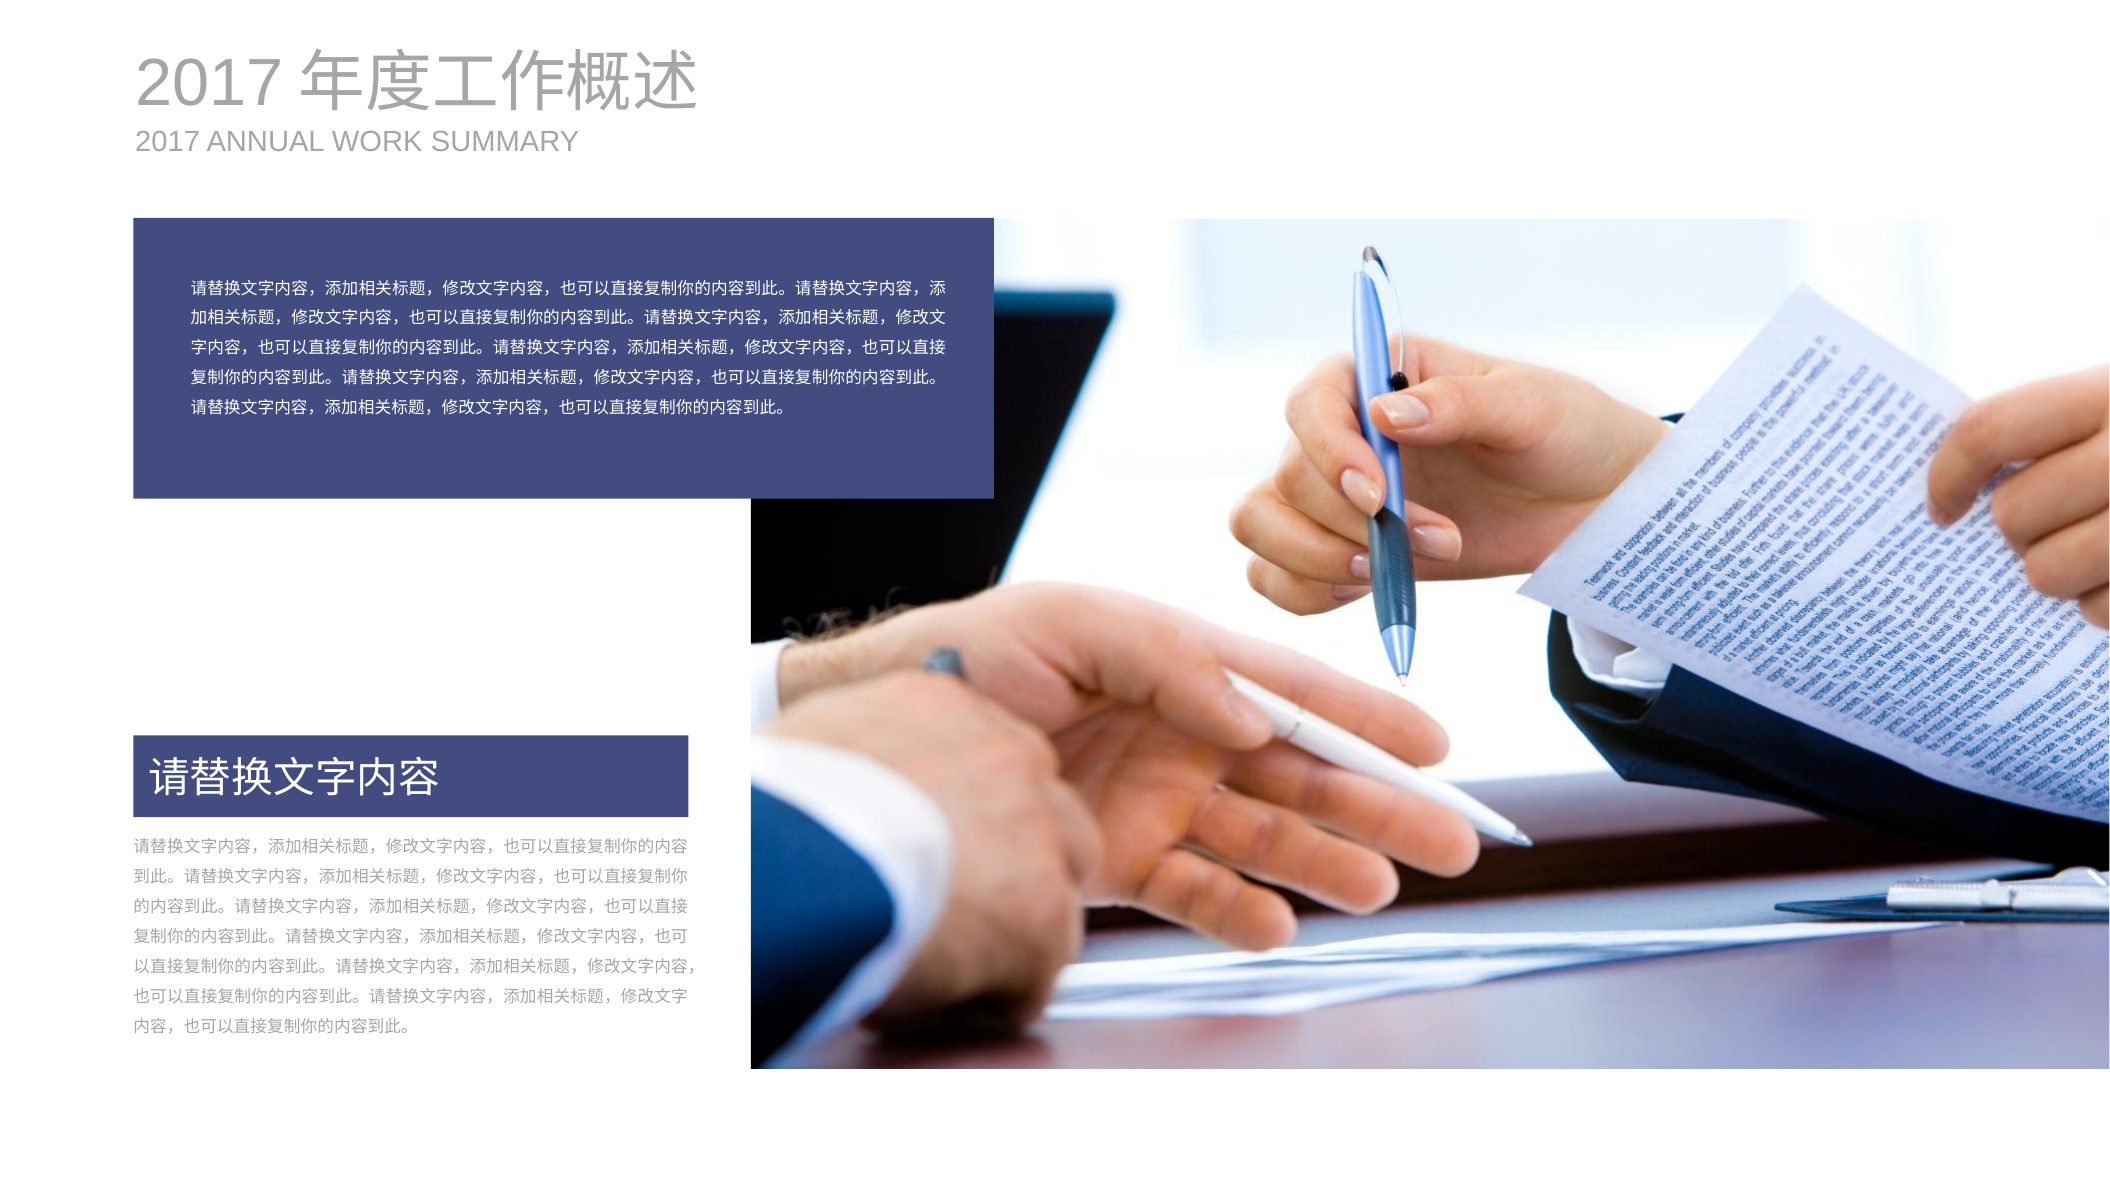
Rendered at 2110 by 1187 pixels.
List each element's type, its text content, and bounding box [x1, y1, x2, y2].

text_box 请替换文字内容，添加相关标题，修改文字内容，也可以直接复制你的内容到此。请替换文字内容，添加相关标题，修改文字内容，也可以直接复制你的内容到此。请替换文字内容，添加相关标题，修改文字内容，也可以直接复制你的内容到此。请替换文字内容，添加相关标题，修改文字内容，也可以直接复制你的内容到此。请替换文字内容，添加相关标题，修改文字内容，也可以直接复制你的内容到此。请替换文字内容，添加相关标题，修改文字内容，也可以直接复制你的内容到此。 [190, 267, 947, 418]
text_box [750, 218, 2110, 1069]
text_box 请替换文字内容，添加相关标题，修改文字内容，也可以直接复制你的内容到此。请替换文字内容，添加相关标题，修改文字内容，也可以直接复制你的内容到此。请替换文字内容，添加相关标题，修改文字内容，也可以直接复制你的内容到此。请替换文字内容，添加相关标题，修改文字内容，也可以直接复制你的内容到此。请替换文字内容，添加相关标题，修改文字内容，也可以直接复制你的内容到此。请替换文字内容，添加相关标题，修改文字内容，也可以直接复制你的内容到此。 [133, 825, 689, 1036]
text_box 2017 ANNUAL WORK SUMMARY [135, 122, 596, 158]
text_box 2017年度工作概述 [135, 38, 783, 119]
text_box [132, 217, 995, 500]
text_box 请替换文字内容 [132, 734, 689, 818]
